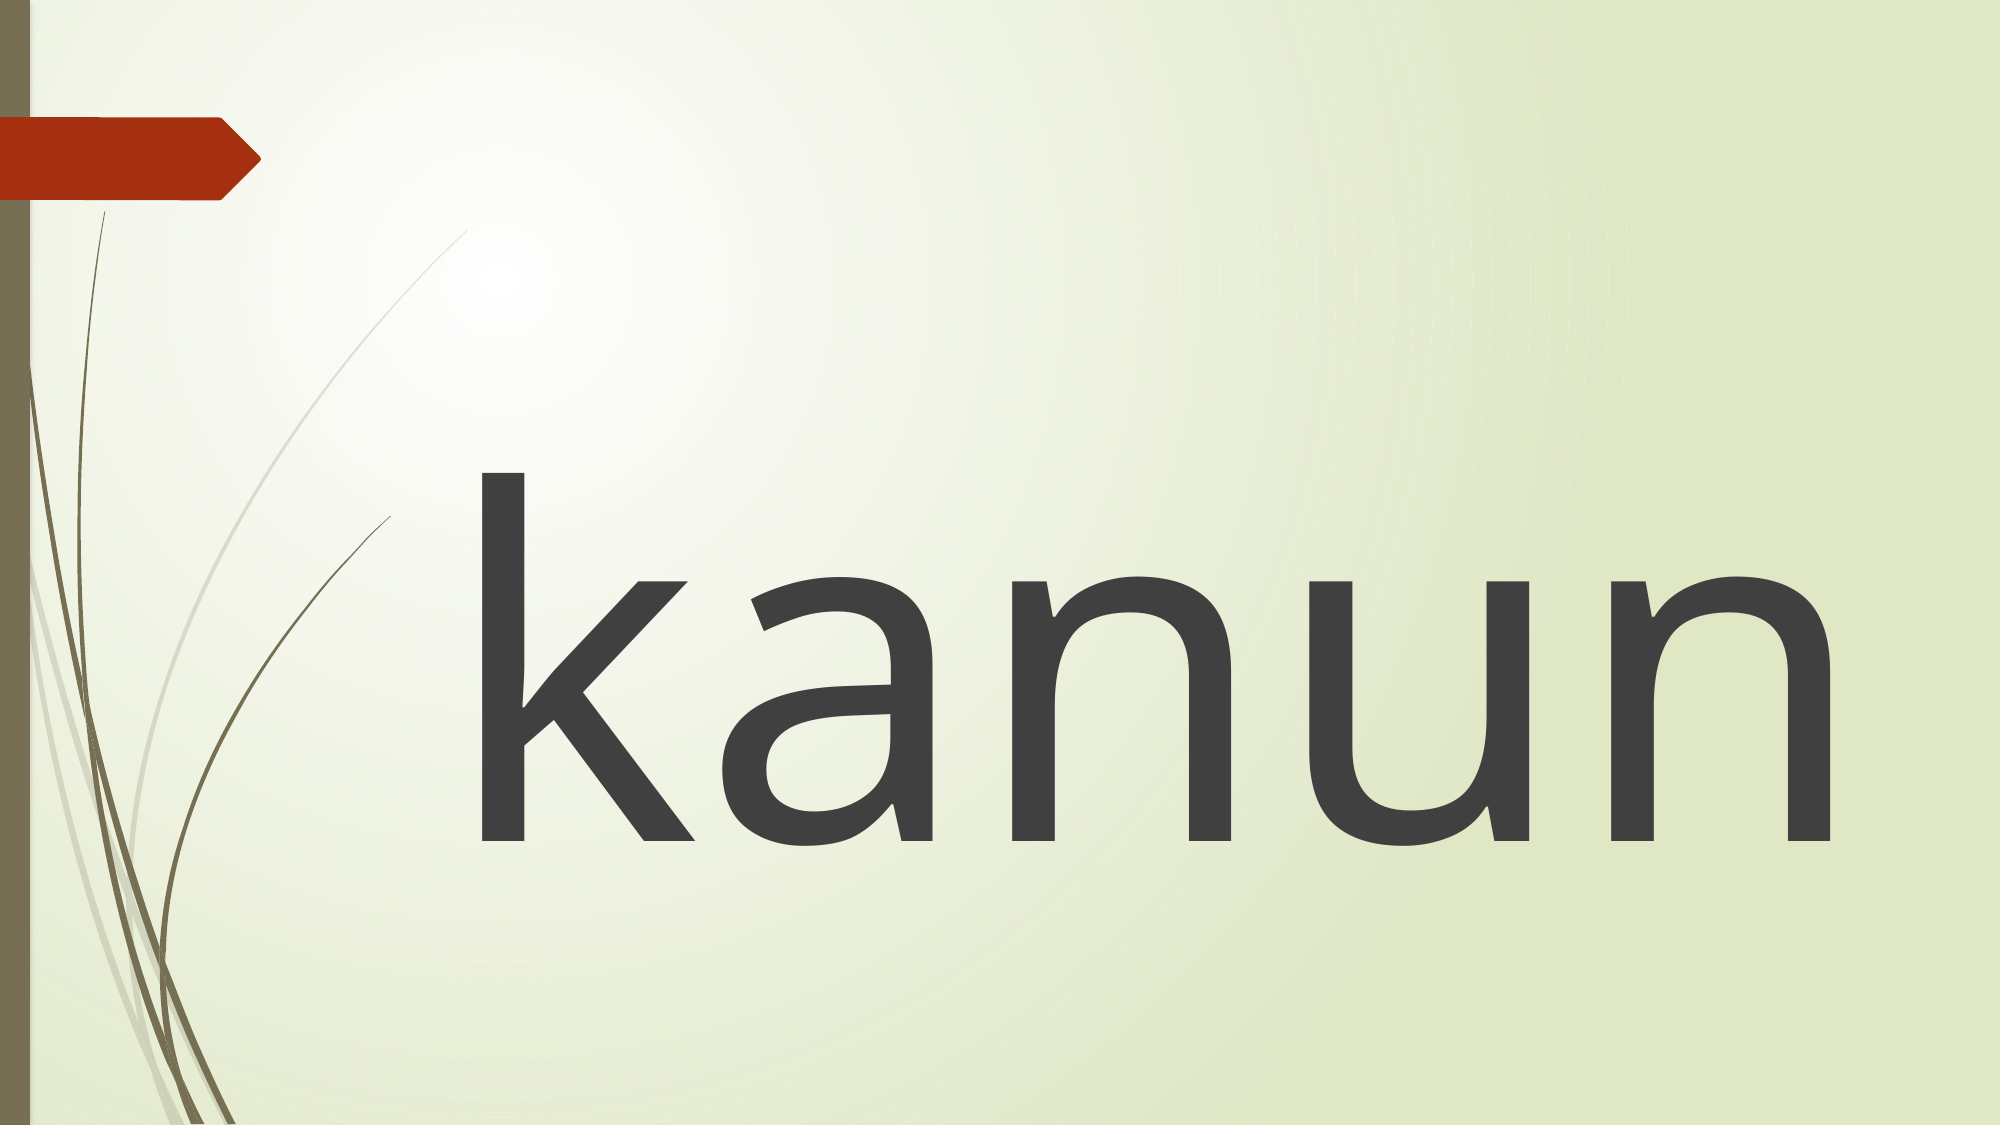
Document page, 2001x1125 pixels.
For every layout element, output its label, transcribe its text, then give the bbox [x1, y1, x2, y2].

list kanun [424, 350, 1888, 970]
